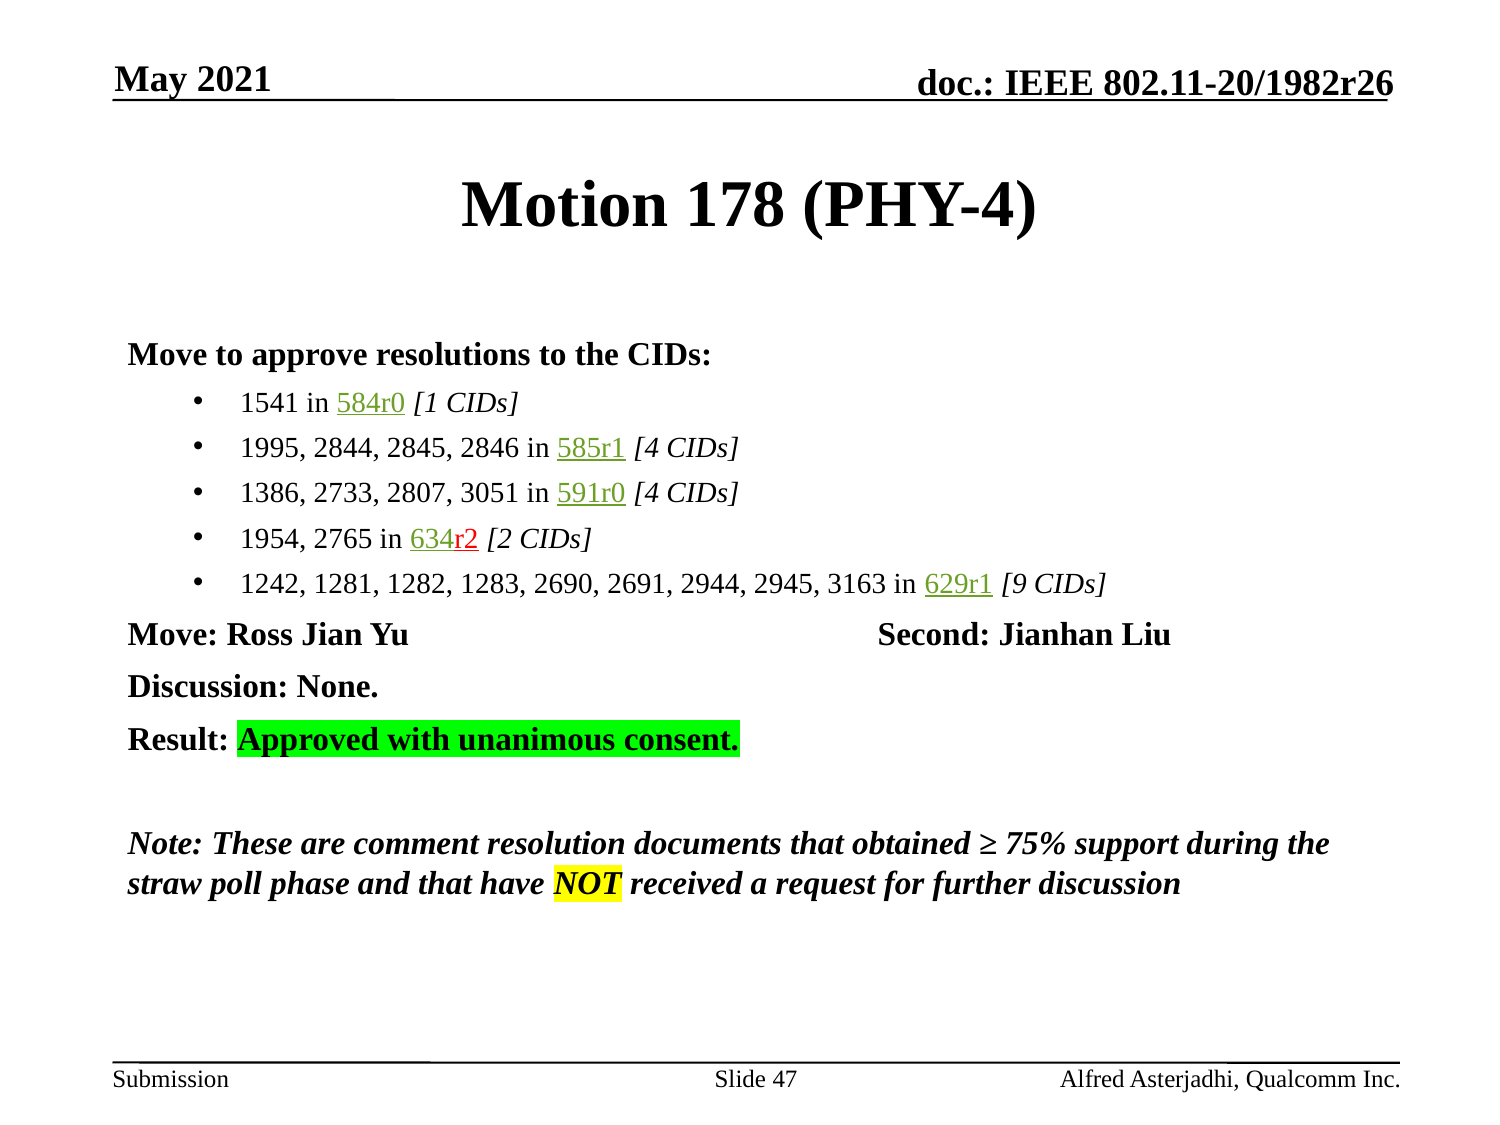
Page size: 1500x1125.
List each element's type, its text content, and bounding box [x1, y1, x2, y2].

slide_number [114, 54, 423, 100]
list Move to approve resolutions to the CIDs: 1541 in 584r0 [1 CIDs] 1995, 2844, 2845, 2846 in 585r1 [4 CIDs] 1386, 2733, 2807, 3051 in 591r0 [4 CIDs] 1954, 2765 in 634r2 [2 CIDs] 1242, 1281, 1282, 1283, 2690, 2691, 2944, 2945, 3163 in 629r1 [9 CIDs] Move: Ross Jian Yu Second: Jianhan Liu Discussion: None. Result: Approved with unanimous consent. Note: These are comment resolution documents that obtained ≥ 75% support during the straw poll phase and that have NOT received a request for further discussion [112, 324, 1388, 1063]
slide_number Slide 47 [712, 1061, 800, 1123]
footer Alfred Asterjadhi, Qualcomm Inc. [878, 1061, 1402, 1093]
title Motion 178 (PHY-4) [112, 112, 1388, 288]
